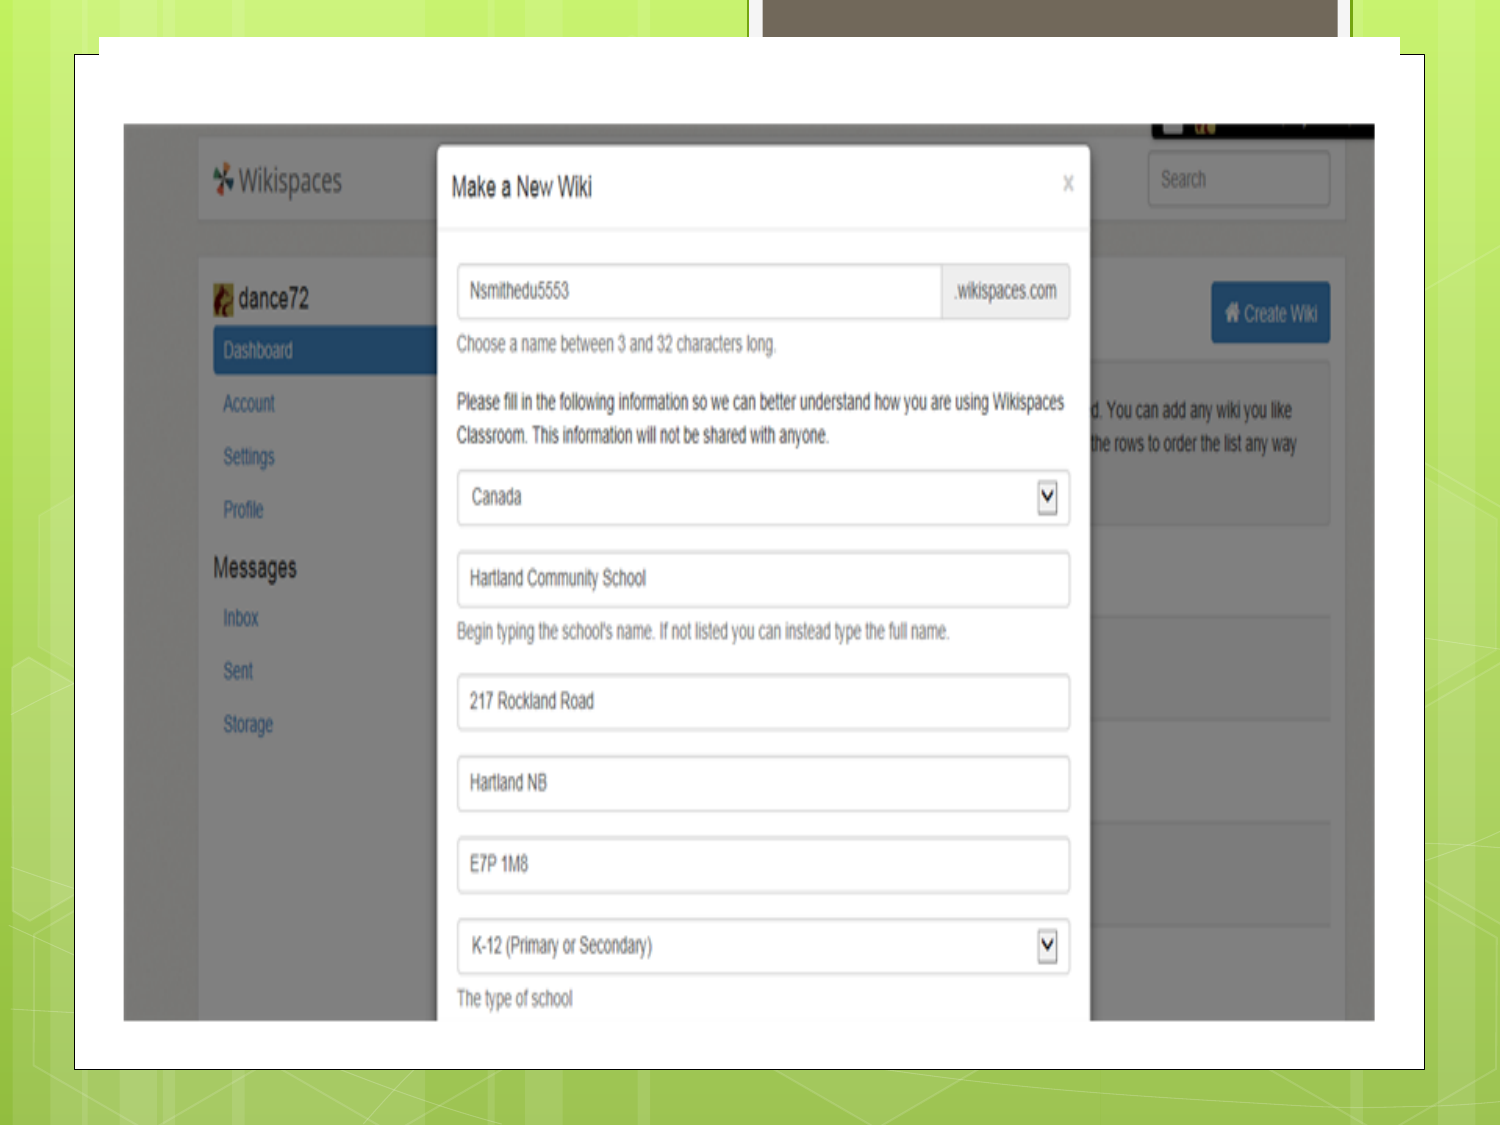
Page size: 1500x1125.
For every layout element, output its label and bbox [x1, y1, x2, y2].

picture [99, 37, 1401, 1063]
